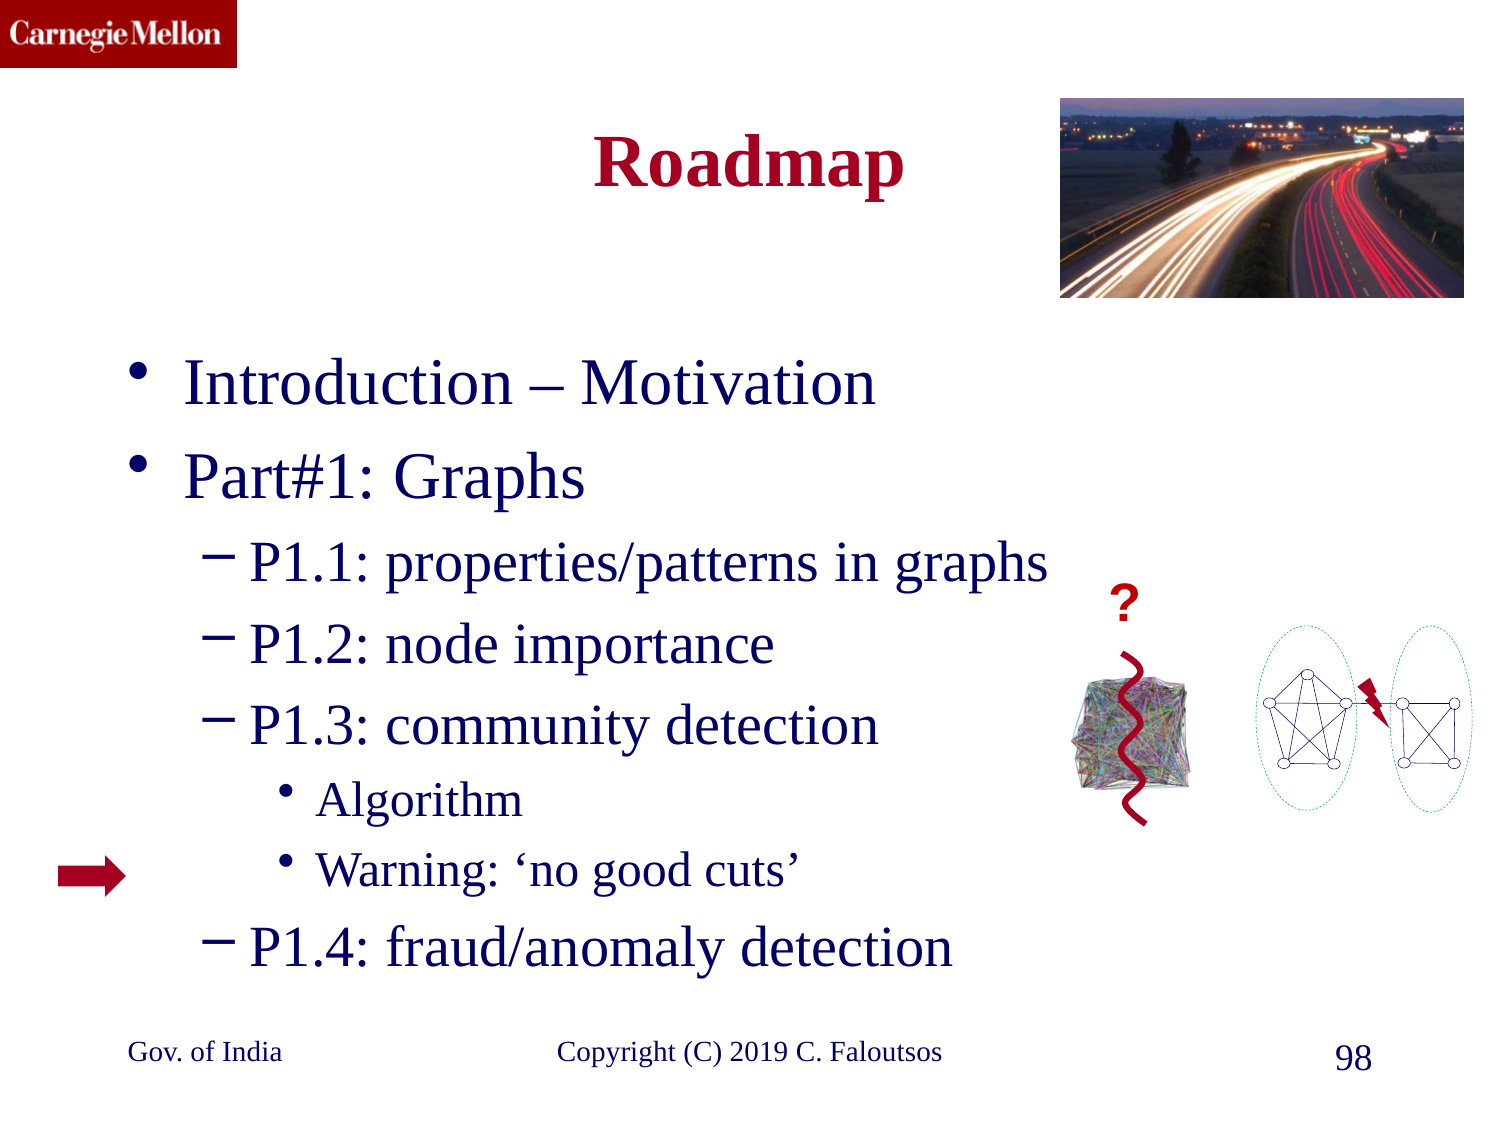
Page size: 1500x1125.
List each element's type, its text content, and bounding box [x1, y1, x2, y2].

text_box [58, 855, 126, 897]
slide_number 98 [1074, 1024, 1388, 1101]
text_box ? [1094, 559, 1158, 640]
text_box [1399, 773, 1465, 813]
list Introduction – Motivation Part#1: Graphs P1.1: properties/patterns in graphs P1.2: node importance P1.3: community detection Algorithm Warning: ‘no good cuts’ P1.4: fraud/anomaly detection [112, 237, 1388, 1001]
text_box [1137, 818, 1146, 824]
title Roadmap [112, 99, 1058, 213]
text_box [1268, 778, 1345, 811]
picture [1063, 658, 1202, 811]
picture [0, 0, 237, 68]
slide_number Gov. of India [112, 1024, 426, 1101]
picture [1060, 98, 1464, 299]
text_box [1264, 625, 1349, 667]
text_box [1397, 625, 1473, 772]
footer Copyright (C) 2019 C. Faloutsos [512, 1024, 988, 1101]
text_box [1263, 669, 1461, 770]
